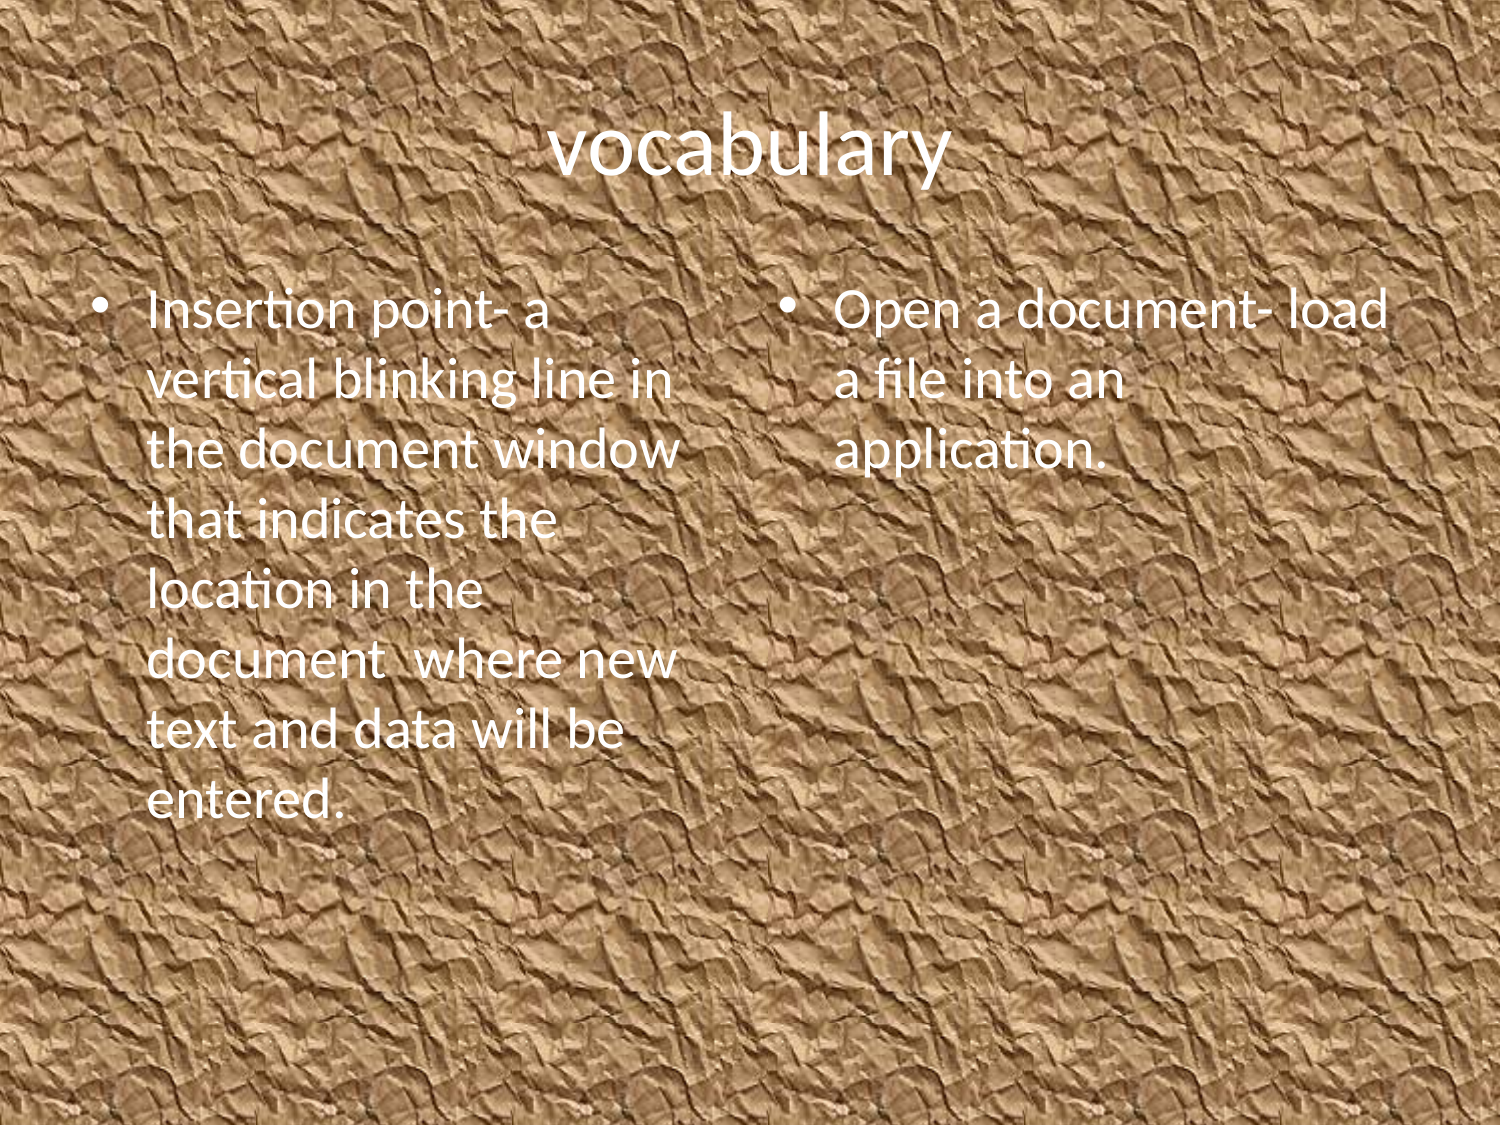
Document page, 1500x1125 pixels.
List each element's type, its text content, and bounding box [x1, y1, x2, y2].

list Insertion point- a vertical blinking line in the document window that indicates the location in the document where new text and data will be entered. [75, 262, 738, 1005]
picture [0, 0, 1500, 1125]
list Open a document- load a file into an application. [762, 262, 1425, 1005]
title vocabulary [75, 45, 1425, 233]
